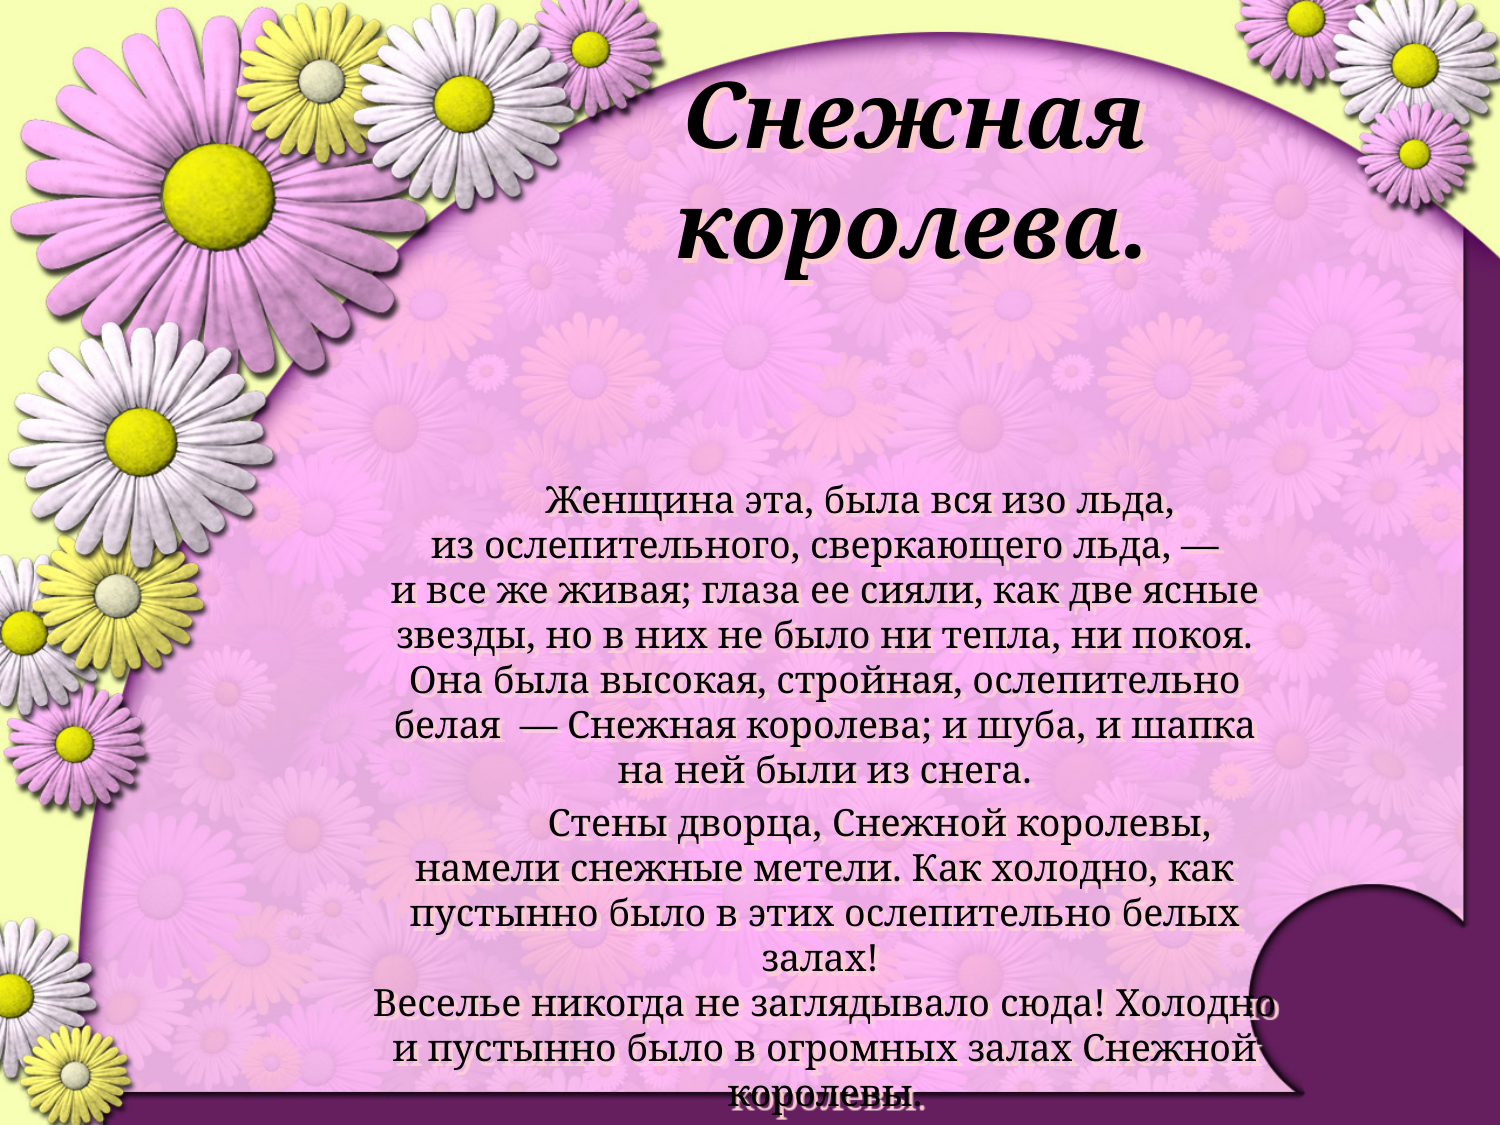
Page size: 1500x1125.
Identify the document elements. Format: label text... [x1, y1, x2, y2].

picture [0, 0, 1500, 1125]
list Женщина эта, была вся изо льда, из ослепительного, сверкающего льда, — и все же живая; глаза ее сияли, как две ясные звезды, но в них не было ни тепла, ни покоя. Она была высокая, стройная, ослепительно белая — Снежная королева; и шуба, и шапка на ней были из снега. Стены дворца, Снежной королевы, намели снежные метели. Как холодно, как пустынно было в этих ослепительно белых залах! Веселье никогда не заглядывало сюда! Холодно и пустынно было в огромных залах Снежной королевы. [292, 468, 1302, 1051]
title Снежная королева. [620, 58, 1208, 386]
